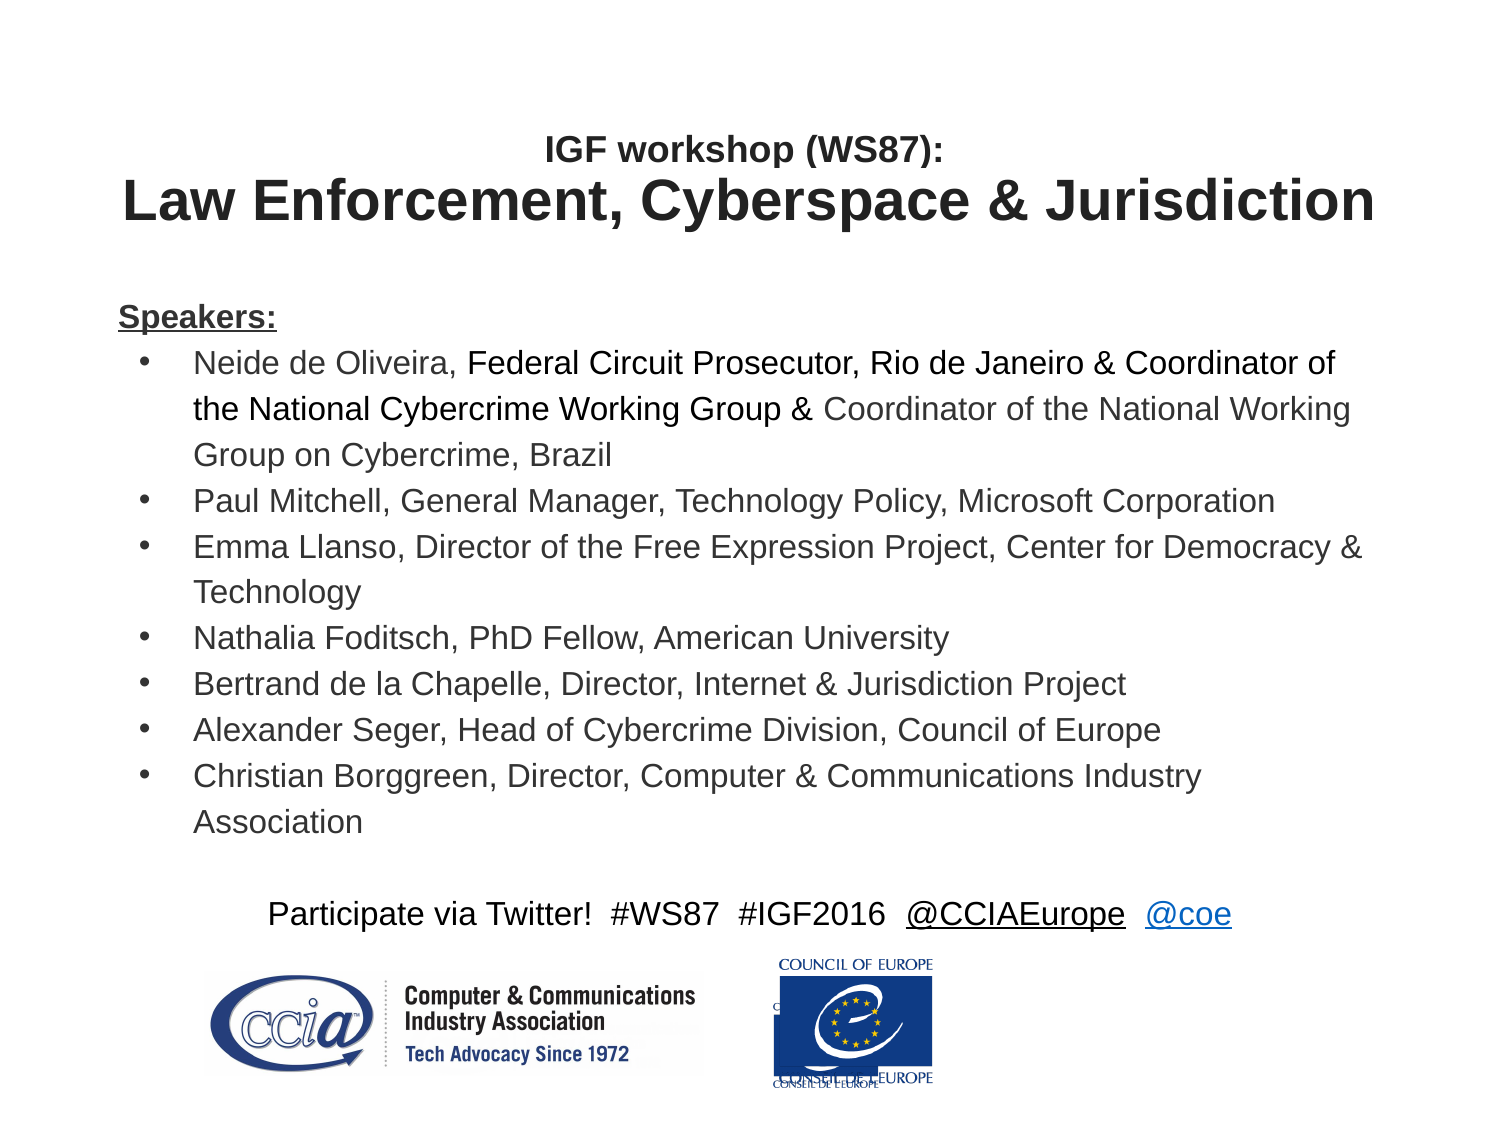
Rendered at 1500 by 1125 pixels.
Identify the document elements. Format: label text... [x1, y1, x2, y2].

list Speakers: Neide de Oliveira, Federal Circuit Prosecutor, Rio de Janeiro & Coordinator of the National Cybercrime Working Group & Coordinator of the National Working Group on Cybercrime, Brazil Paul Mitchell, General Manager, Technology Policy, Microsoft Corporation Emma Llanso, Director of the Free Expression Project, Center for Democracy & Technology Nathalia Foditsch, PhD Fellow, American University Bertrand de la Chapelle, Director, Internet & Jurisdiction Project Alexander Seger, Head of Cybercrime Division, Council of Europe Christian Borggreen, Director, Computer & Communications Industry Association Participate via Twitter! #WS87 #IGF2016 @CCIAEurope @coe [103, 228, 1397, 919]
title IGF workshop (WS87): Law Enforcement, Cyberspace & Jurisdiction [103, 63, 1397, 228]
picture [760, 943, 952, 1098]
picture [204, 971, 704, 1077]
